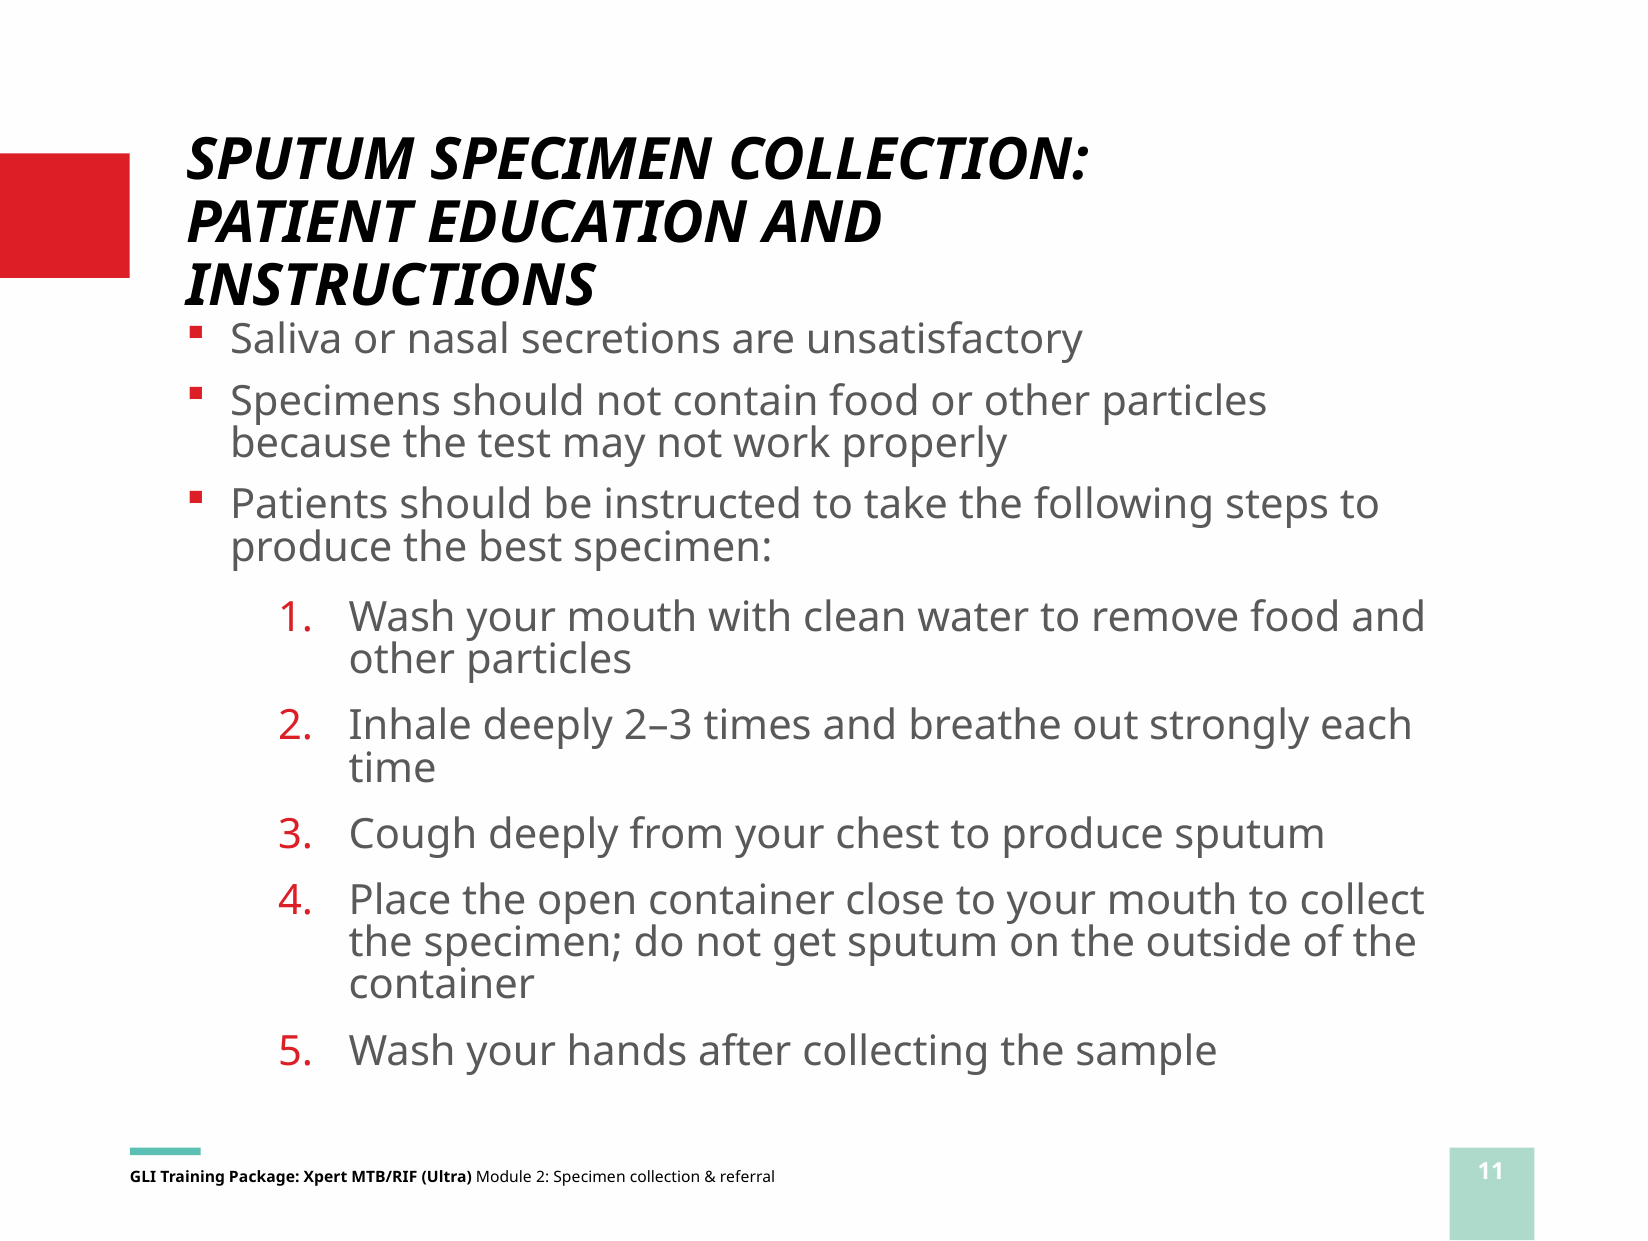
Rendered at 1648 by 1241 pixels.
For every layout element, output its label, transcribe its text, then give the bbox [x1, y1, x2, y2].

list Saliva or nasal secretions are unsatisfactory Specimens should not contain food or other particles because the test may not work properly Patients should be instructed to take the following steps to produce the best specimen: Wash your mouth with clean water to remove food and other particles Inhale deeply 2–3 times and breathe out strongly each time Cough deeply from your chest to produce sputum Place the open container close to your mouth to collect the specimen; do not get sputum on the outside of the container Wash your hands after collecting the sample [186, 320, 1439, 1077]
title SPUTUM SPECIMEN COLLECTION: PATIENT EDUCATION AND INSTRUCTIONS [186, 145, 1299, 302]
